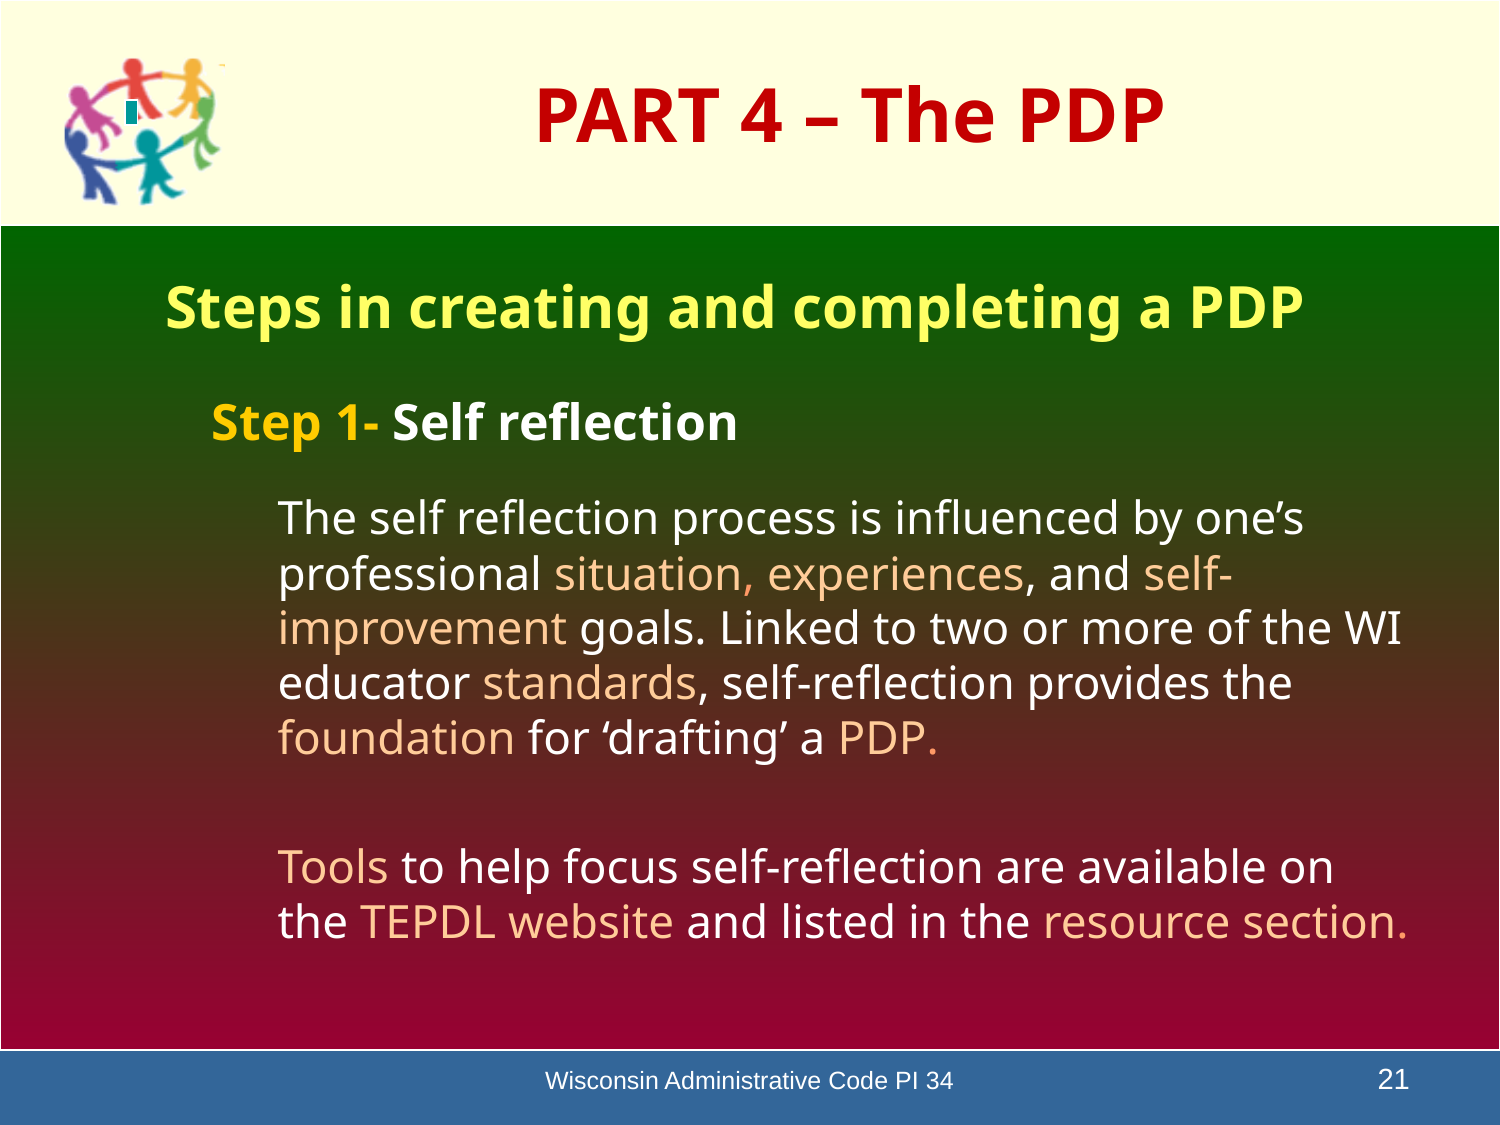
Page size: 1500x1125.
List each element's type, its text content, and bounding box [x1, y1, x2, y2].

footer Wisconsin Administrative Code PI 34 [512, 1050, 988, 1103]
title PART 4 – The PDP [237, 24, 1463, 201]
text_box [0, 224, 1500, 1050]
list Steps in creating and completing a PDP Step 1- Self reflection The self reflection process is influenced by one’s professional situation, experiences, and self-improvement goals. Linked to two or more of the WI educator standards, self-reflection provides the foundation for ‘drafting’ a PDP. Tools to help focus self-reflection are available on the TEPDL website and listed in the resource section. [74, 262, 1426, 1001]
slide_number 21 [1074, 1050, 1426, 1103]
picture [50, 37, 225, 212]
